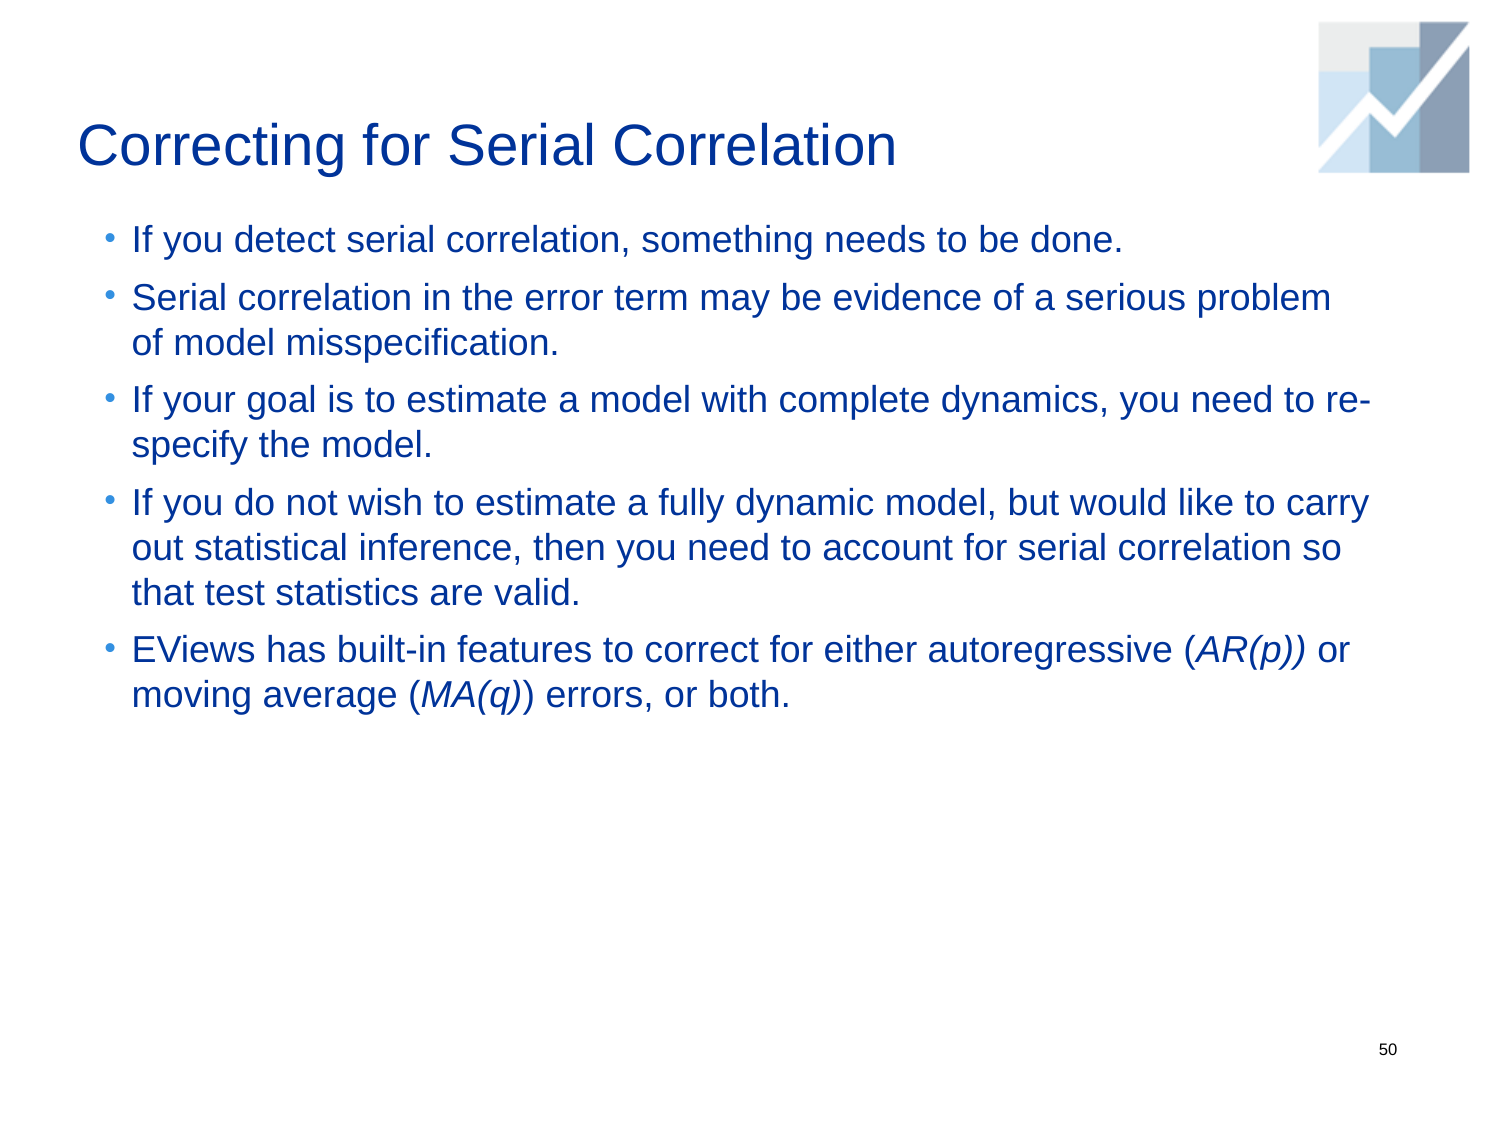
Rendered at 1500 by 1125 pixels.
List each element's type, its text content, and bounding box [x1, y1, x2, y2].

title Correcting for Serial Correlation [62, 0, 1297, 185]
picture [1300, 11, 1479, 181]
text_box If you detect serial correlation, something needs to be done. Serial correlation in the error term may be evidence of a serious problem of model misspecification. If your goal is to estimate a model with complete dynamics, you need to re-specify the model. If you do not wish to estimate a fully dynamic model, but would like to carry out statistical inference, then you need to account for serial correlation so that test statistics are valid. EViews has built-in features to correct for either autoregressive (AR(p)) or moving average (MA(q)) errors, or both. [88, 207, 1388, 853]
slide_number 50 [1262, 1015, 1413, 1067]
